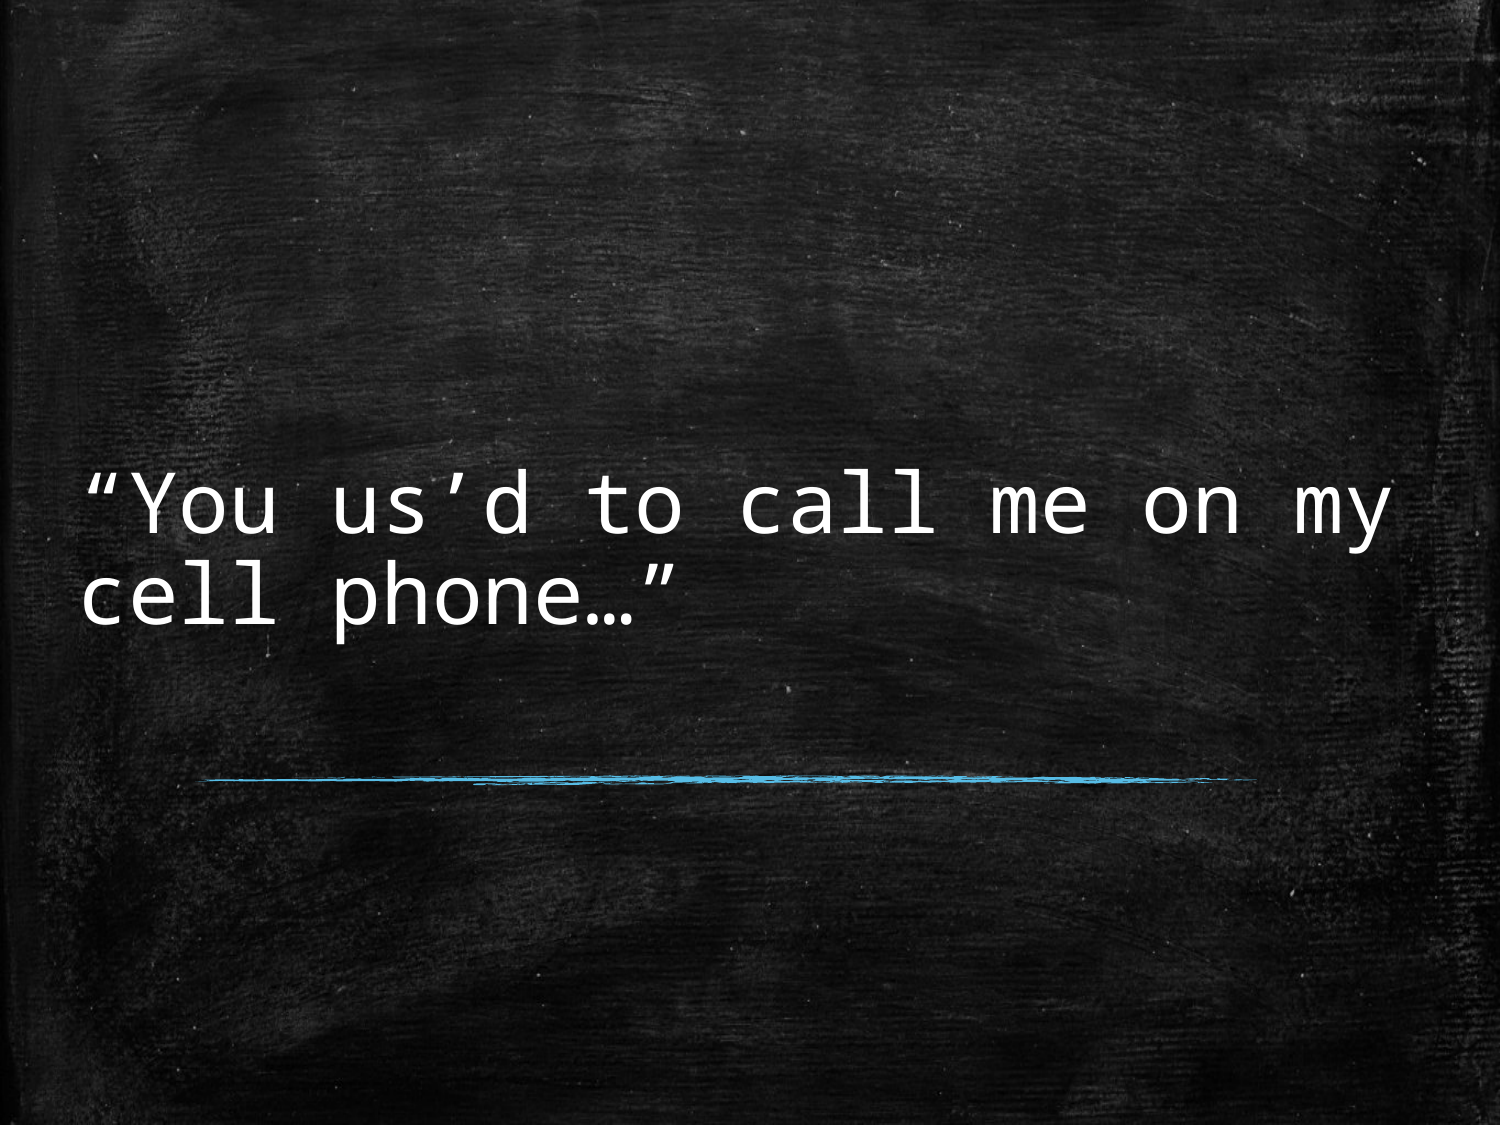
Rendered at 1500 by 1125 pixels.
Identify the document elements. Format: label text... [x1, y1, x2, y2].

title “You us’d to call me on my cell phone…” [62, 212, 1475, 650]
